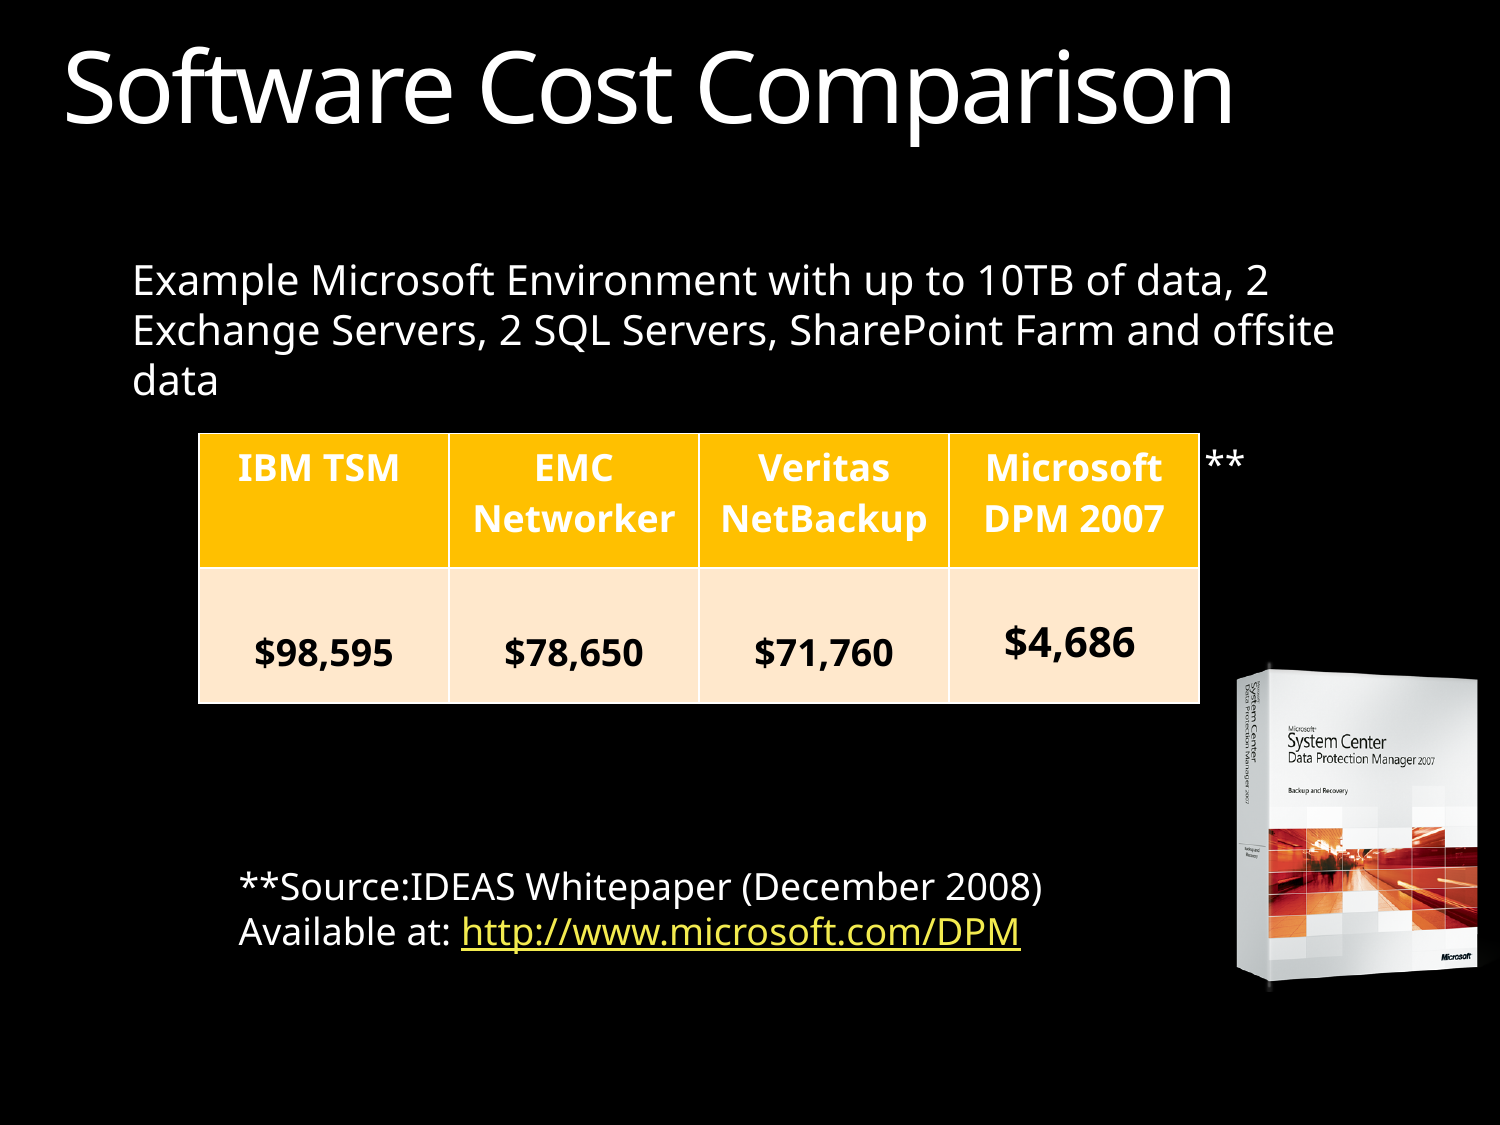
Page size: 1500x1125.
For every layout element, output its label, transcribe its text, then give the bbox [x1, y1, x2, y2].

text_box $4,686 [989, 608, 1151, 719]
table_cell $71,760 [700, 569, 948, 702]
title Software Cost Comparison [62, 37, 1438, 147]
picture [1218, 656, 1500, 992]
text_box **Source:IDEAS Whitepaper (December 2008) Available at: http://www.microsoft.com/DPM [223, 855, 1058, 967]
text_box Example Microsoft Environment with up to 10TB of data, 2 Exchange Servers, 2 SQL Servers, SharePoint Farm and offsite data [117, 246, 1418, 411]
table_cell [950, 569, 1198, 702]
text_box ** [1189, 433, 1261, 494]
table_header Veritas NetBackup [700, 434, 948, 567]
table_cell $98,595 [200, 569, 448, 702]
table_header EMC Networker [450, 434, 698, 567]
table_header Microsoft DPM 2007 [950, 434, 1198, 567]
table_cell $78,650 [450, 569, 698, 702]
table_header IBM TSM [200, 434, 448, 567]
